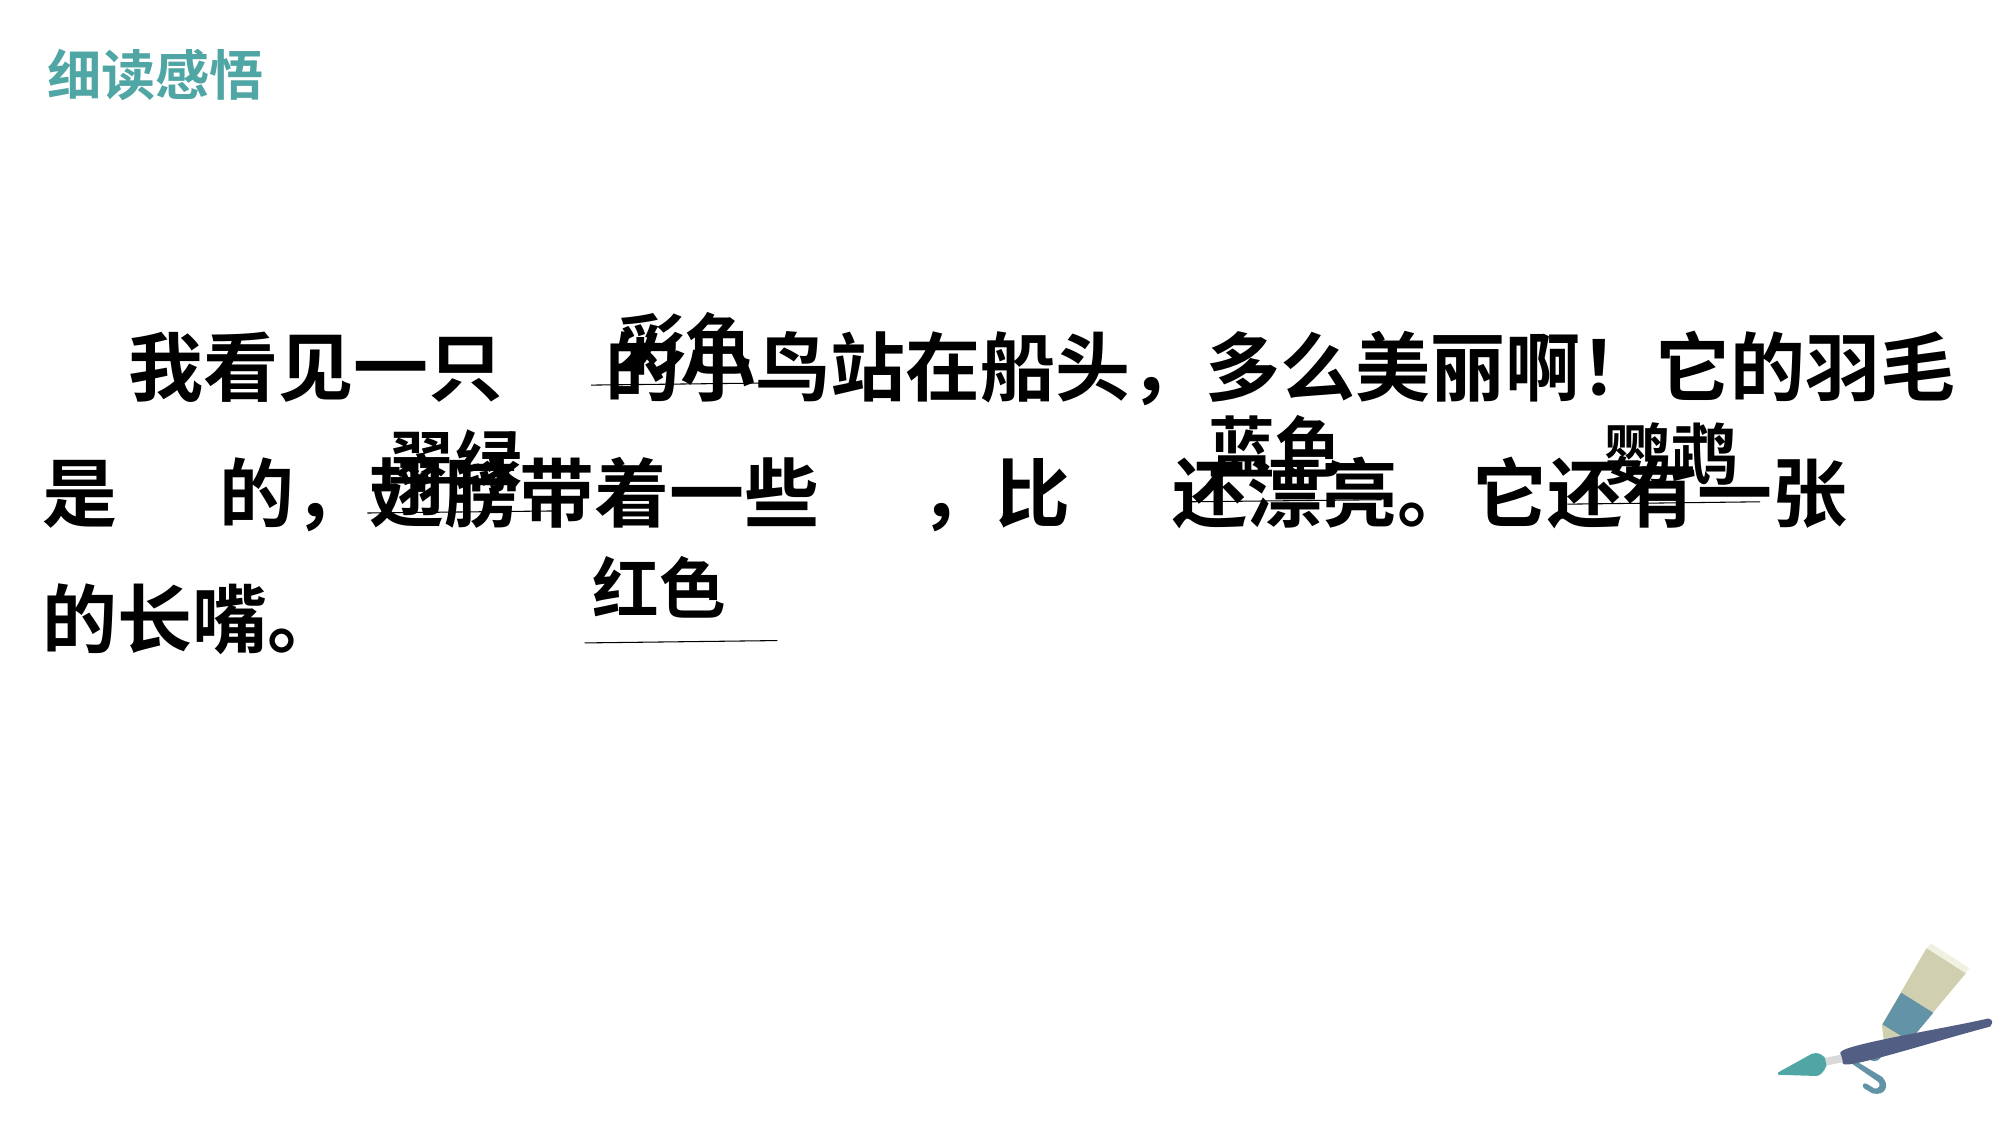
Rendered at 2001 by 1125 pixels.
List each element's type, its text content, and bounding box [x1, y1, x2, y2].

text_box 彩色 [604, 295, 820, 391]
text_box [1811, 945, 1974, 1125]
text_box 翠绿 [374, 412, 589, 507]
text_box 蓝色 [1193, 398, 1409, 494]
text_box 细读感悟 [32, 33, 347, 114]
text_box 鹦鹉 [1589, 405, 1805, 501]
text_box 我看见一只 的小鸟站在船头，多么美丽啊！它的羽毛是 的，翅膀带着一些 ，比 还漂亮。它还有一张 的长嘴。 [27, 277, 2000, 728]
text_box 红色 [577, 539, 793, 635]
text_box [1567, 501, 1761, 505]
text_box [591, 382, 784, 386]
